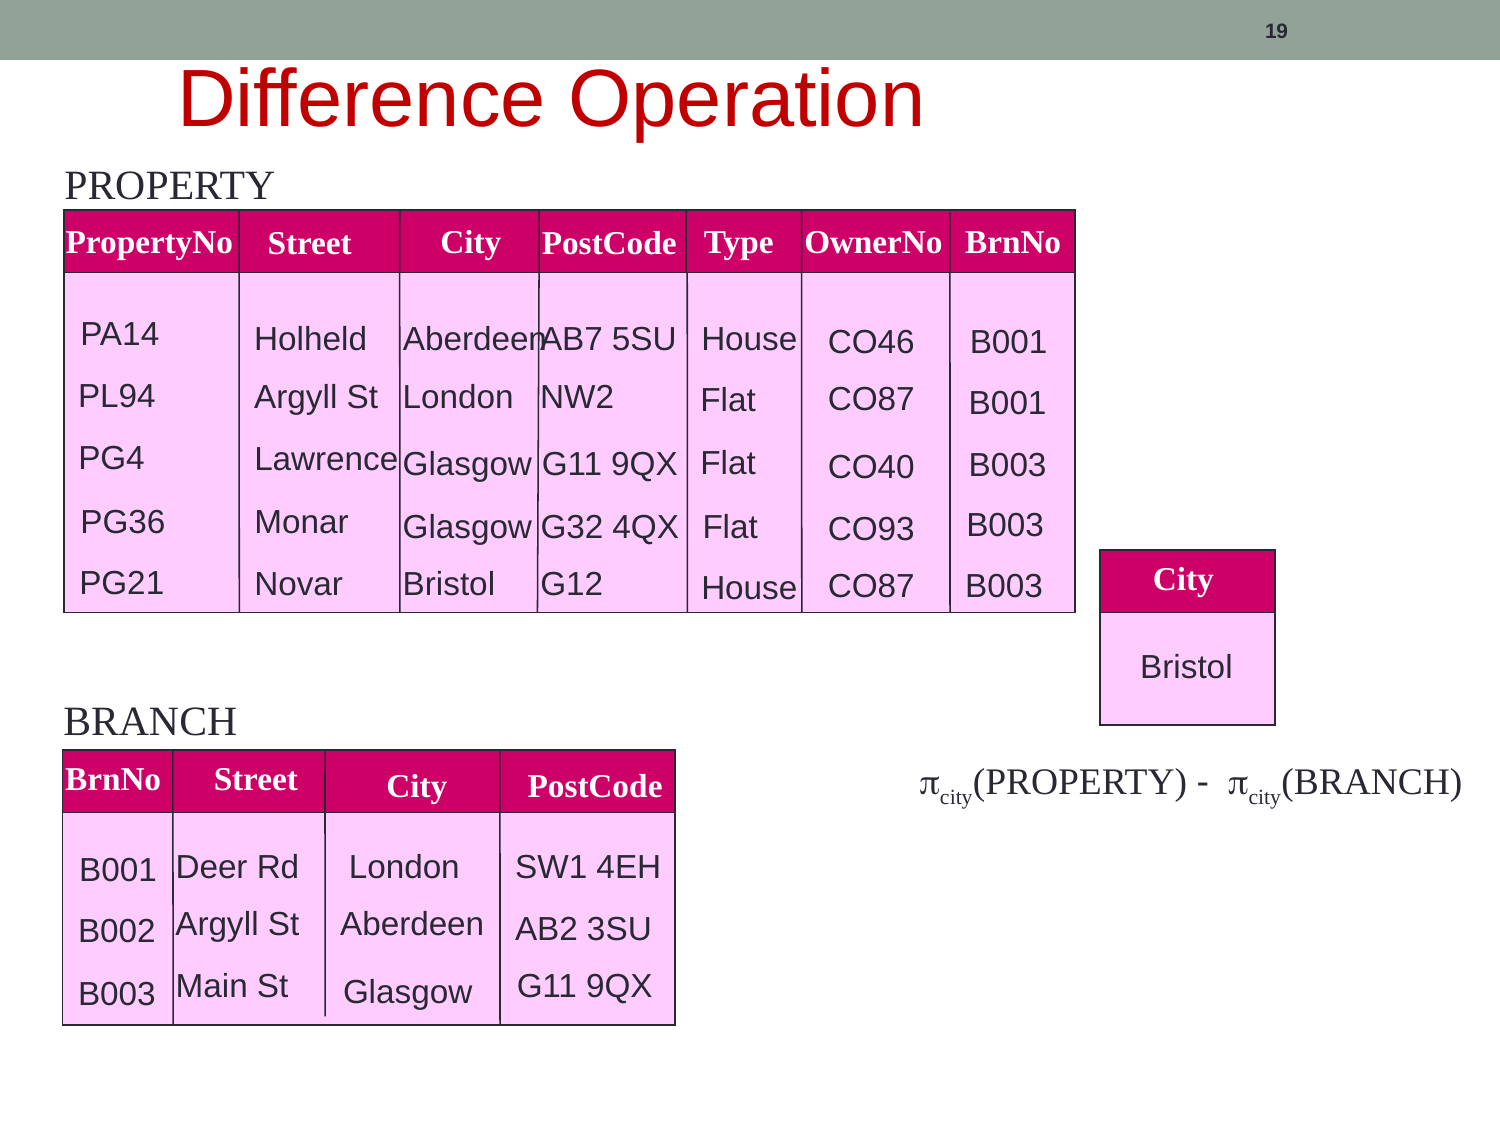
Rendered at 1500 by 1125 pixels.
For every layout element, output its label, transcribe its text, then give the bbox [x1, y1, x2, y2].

text_box Difference Operation [162, 0, 1438, 188]
text_box B002 [63, 902, 171, 957]
text_box [240, 210, 399, 273]
text_box [500, 813, 675, 837]
text_box city(PROPERTY) - city(BRANCH) [904, 749, 1478, 816]
text_box [173, 813, 500, 1025]
text_box [540, 269, 686, 273]
text_box AB2 3SU [500, 899, 667, 955]
text_box [400, 490, 538, 497]
text_box Argyll St [160, 894, 315, 950]
text_box Type [688, 212, 789, 268]
text_box Bristol [387, 554, 511, 610]
text_box [400, 423, 538, 435]
text_box Lawrence [239, 429, 414, 485]
text_box [1100, 613, 1275, 725]
text_box Street [198, 749, 313, 805]
text_box B003 [951, 496, 1059, 551]
text_box SW1 4EH [500, 837, 677, 893]
text_box Bristol [1125, 637, 1248, 693]
text_box Holheld [239, 310, 382, 365]
text_box B001 [954, 312, 1063, 368]
text_box CO87 [812, 557, 930, 612]
text_box Glasgow [387, 435, 526, 490]
text_box PostCode [526, 214, 692, 269]
text_box CO40 [812, 437, 930, 493]
text_box [687, 268, 801, 273]
text_box BrnNo [50, 751, 177, 805]
text_box B001 [953, 373, 1062, 429]
text_box AB7 5SU [525, 310, 686, 365]
text_box [240, 273, 399, 367]
text_box [802, 268, 949, 273]
text_box B003 [953, 436, 1062, 491]
text_box London [387, 367, 525, 423]
text_box OwnerNo [789, 212, 949, 268]
text_box CO87 [812, 369, 930, 425]
text_box B003 [951, 557, 1058, 612]
text_box CO46 [812, 312, 930, 368]
text_box [64, 268, 239, 273]
text_box House [686, 310, 813, 365]
text_box City [425, 212, 517, 268]
text_box Street [252, 214, 367, 269]
text_box [400, 210, 539, 273]
text_box Flat [687, 497, 773, 553]
text_box City [1137, 549, 1229, 605]
text_box [688, 365, 801, 558]
text_box Novar [239, 554, 358, 610]
text_box [1100, 549, 1275, 613]
text_box [540, 210, 686, 214]
text_box [400, 273, 687, 310]
text_box [240, 423, 399, 429]
text_box [62, 813, 173, 1025]
text_box Deer Rd [160, 837, 315, 893]
text_box Flat [685, 433, 771, 489]
text_box G11 9QX [526, 435, 693, 490]
text_box PG21 [64, 553, 180, 609]
text_box BrnNo [950, 212, 1077, 268]
text_box NW2 [525, 367, 629, 423]
text_box [802, 273, 1075, 613]
text_box Argyll St [239, 367, 387, 423]
text_box [400, 553, 537, 613]
text_box [539, 365, 687, 435]
text_box PG36 [65, 492, 181, 548]
text_box Aberdeen [387, 310, 525, 365]
text_box [500, 893, 675, 1025]
text_box B001 [64, 841, 172, 896]
text_box PG4 [63, 428, 160, 484]
text_box BRANCH [48, 685, 252, 751]
text_box [62, 805, 172, 813]
text_box [64, 273, 239, 613]
text_box G12 [525, 554, 618, 610]
text_box Main St [160, 957, 304, 1012]
text_box Monar [239, 492, 364, 548]
text_box House [686, 558, 813, 614]
text_box PROPERTY [49, 149, 291, 215]
text_box CO93 [812, 499, 930, 555]
text_box [538, 553, 687, 613]
text_box City [371, 757, 463, 812]
text_box G32 4QX [525, 497, 687, 553]
text_box B003 [63, 964, 171, 1020]
text_box [688, 273, 801, 310]
text_box [539, 490, 687, 497]
text_box G11 9QX [501, 957, 668, 1012]
text_box Glasgow [328, 962, 488, 1018]
text_box PropertyNo [50, 215, 249, 268]
text_box PL94 [63, 366, 171, 421]
text_box PostCode [512, 757, 678, 812]
text_box [240, 485, 399, 613]
text_box [950, 268, 1075, 273]
text_box London [333, 837, 475, 893]
text_box Flat [685, 371, 771, 426]
text_box PA14 [65, 305, 175, 360]
text_box Aberdeen [325, 894, 500, 950]
text_box Glasgow [387, 497, 525, 553]
text_box [173, 749, 675, 813]
